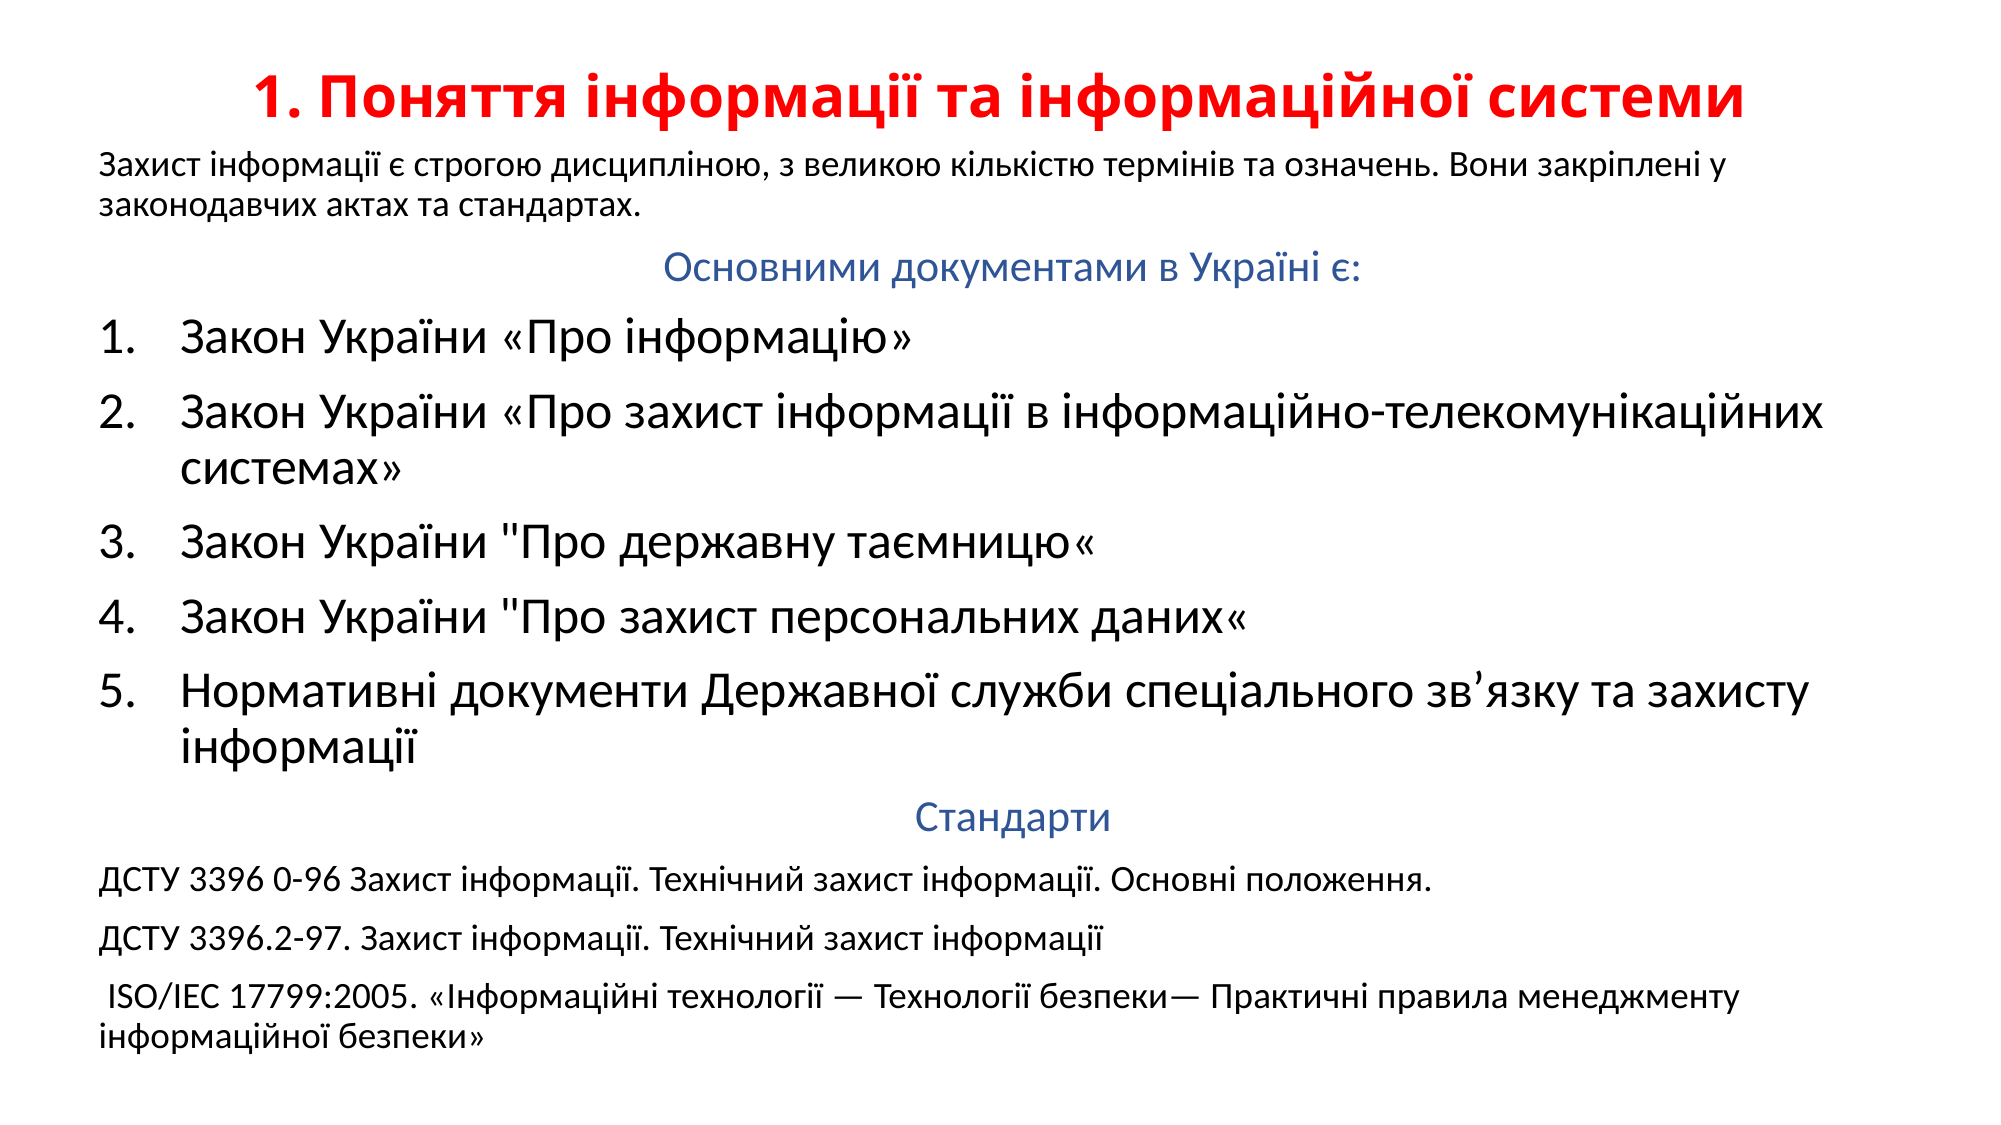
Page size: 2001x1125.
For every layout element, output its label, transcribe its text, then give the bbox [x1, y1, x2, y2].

list Захист інформації є строгою дисципліною, з великою кількістю термінів та означень. Вони закріплені у законодавчих актах та стандартах. Основними документами в Україні є: Закон України «Про інформацію» Закон України «Про захист інформації в інформаційно-телекомунікаційних системах» Закон України "Про державну таємницю« Закон України "Про захист персональних даних« Нормативні документи Державної служби спеціального зв’язку та захисту інформації Стандарти ДСТУ 3396 0-96 Захист інформації. Технічний захист інформації. Основні положення. ДСТУ 3396.2-97. Захист інформації. Технічний захист інформації ISO/IEC 17799:2005. «Інформаційні технології — Технології безпеки— Практичні правила менеджменту інформаційної безпеки» [83, 136, 1944, 1066]
title 1. Поняття інформації та інформаційної системи [137, 59, 1863, 136]
